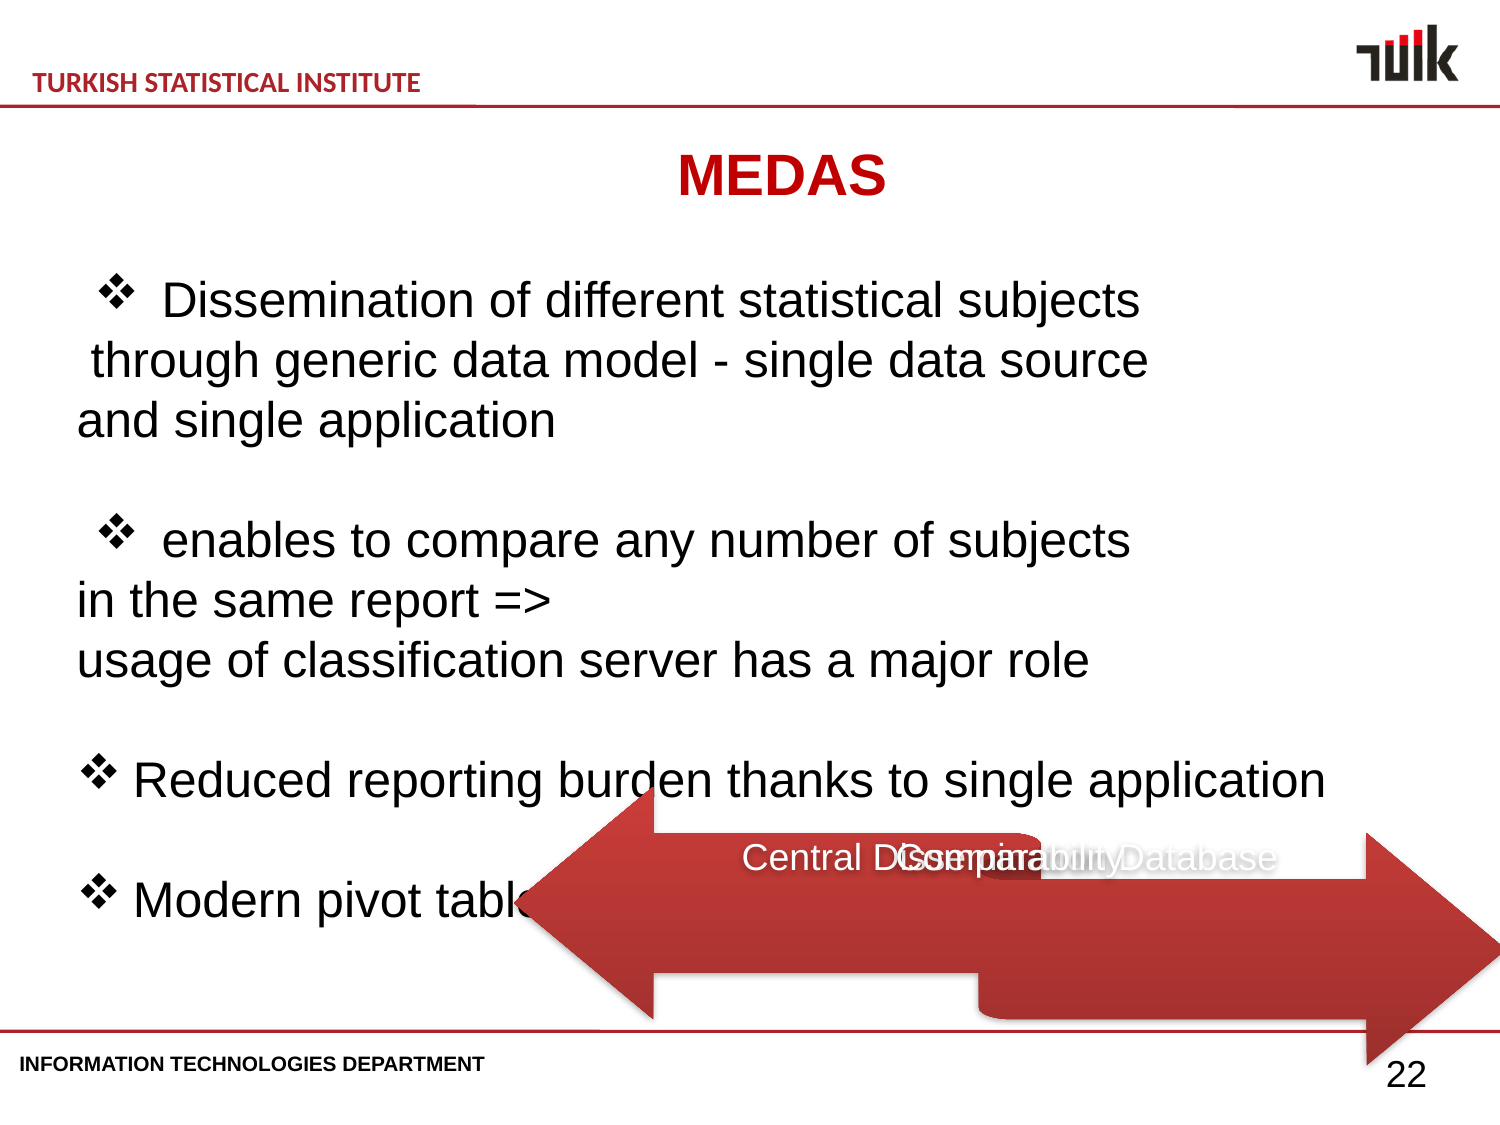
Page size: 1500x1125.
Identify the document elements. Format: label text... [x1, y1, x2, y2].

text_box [513, 786, 1500, 1066]
list MEDAS Dissemination of different statistical subjects through generic data model - single data source and single application enables to compare any number of subjects in the same report => usage of classification server has a major role Reduced reporting burden thanks to single application Modern pivot tables [76, 137, 1489, 929]
picture [1352, 19, 1464, 85]
